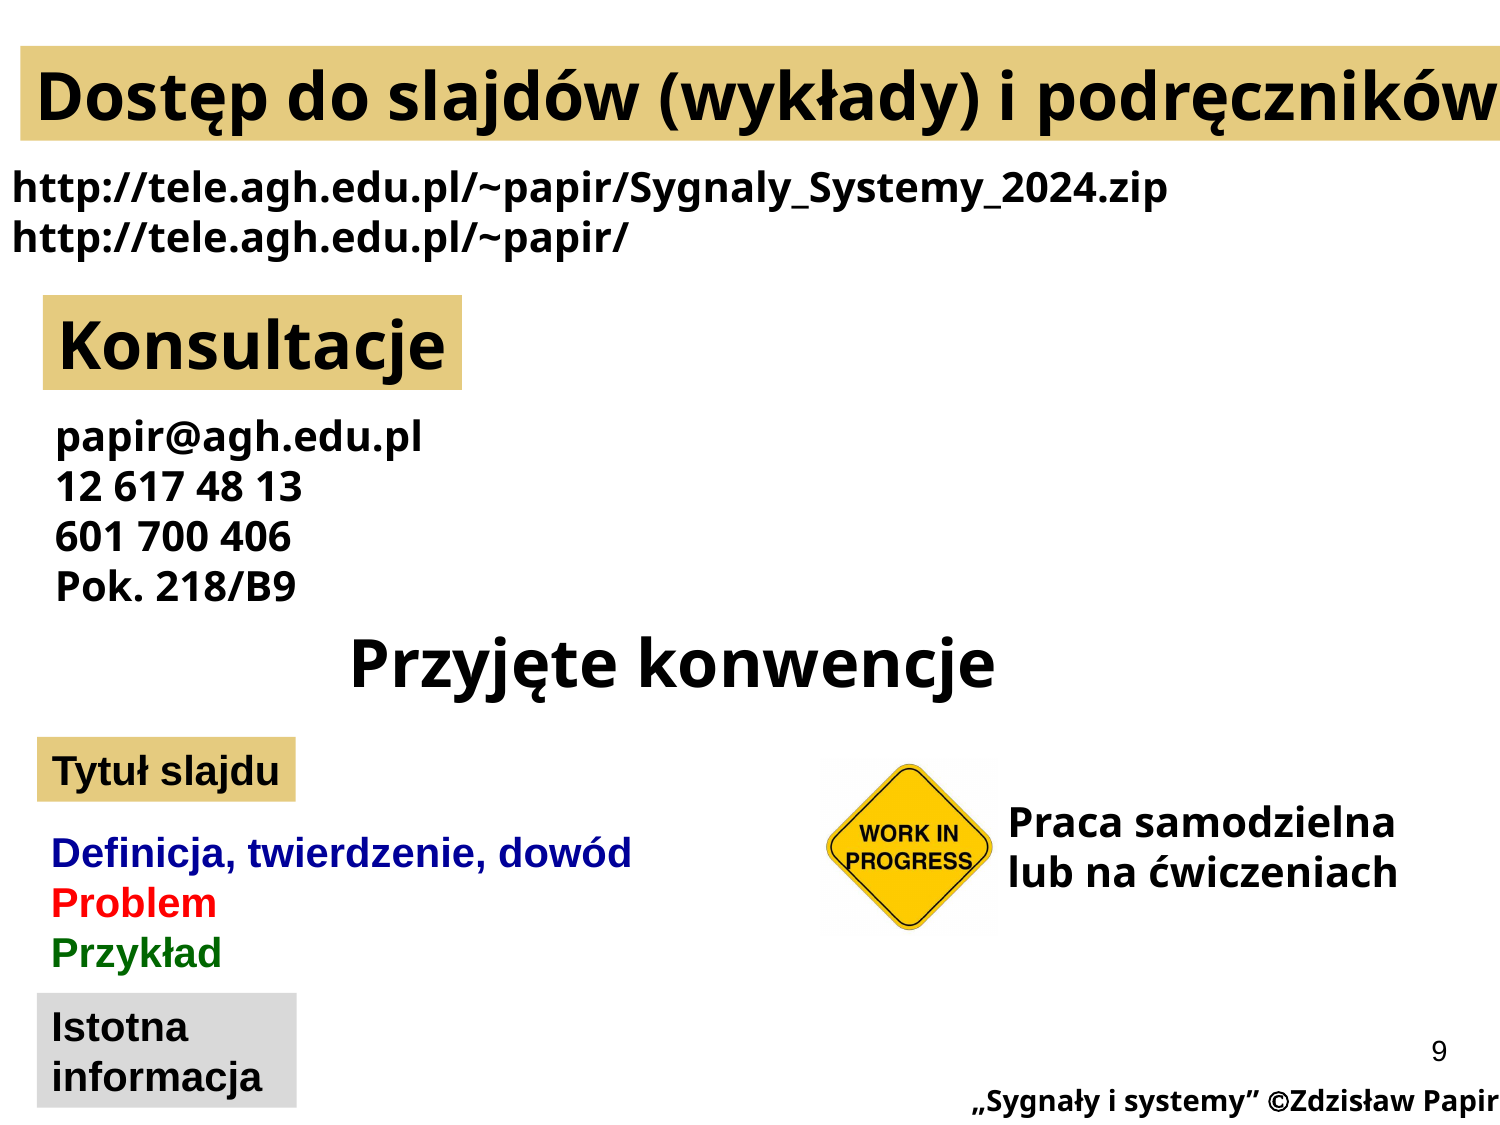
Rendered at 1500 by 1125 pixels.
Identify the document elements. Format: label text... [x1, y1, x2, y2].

slide_number 9 [1413, 1024, 1463, 1101]
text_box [35, 613, 1410, 1110]
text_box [46, 294, 459, 612]
text_box Dostęp do slajdów (wykłady) i podręczników [20, 45, 1500, 141]
text_box „Sygnały i systemy” Zdzisław Papir [956, 1074, 1500, 1125]
text_box http://tele.agh.edu.pl/~papir/Sygnaly_Systemy_2024.zip http://tele.agh.edu.pl/~papir/ [0, 153, 1185, 269]
